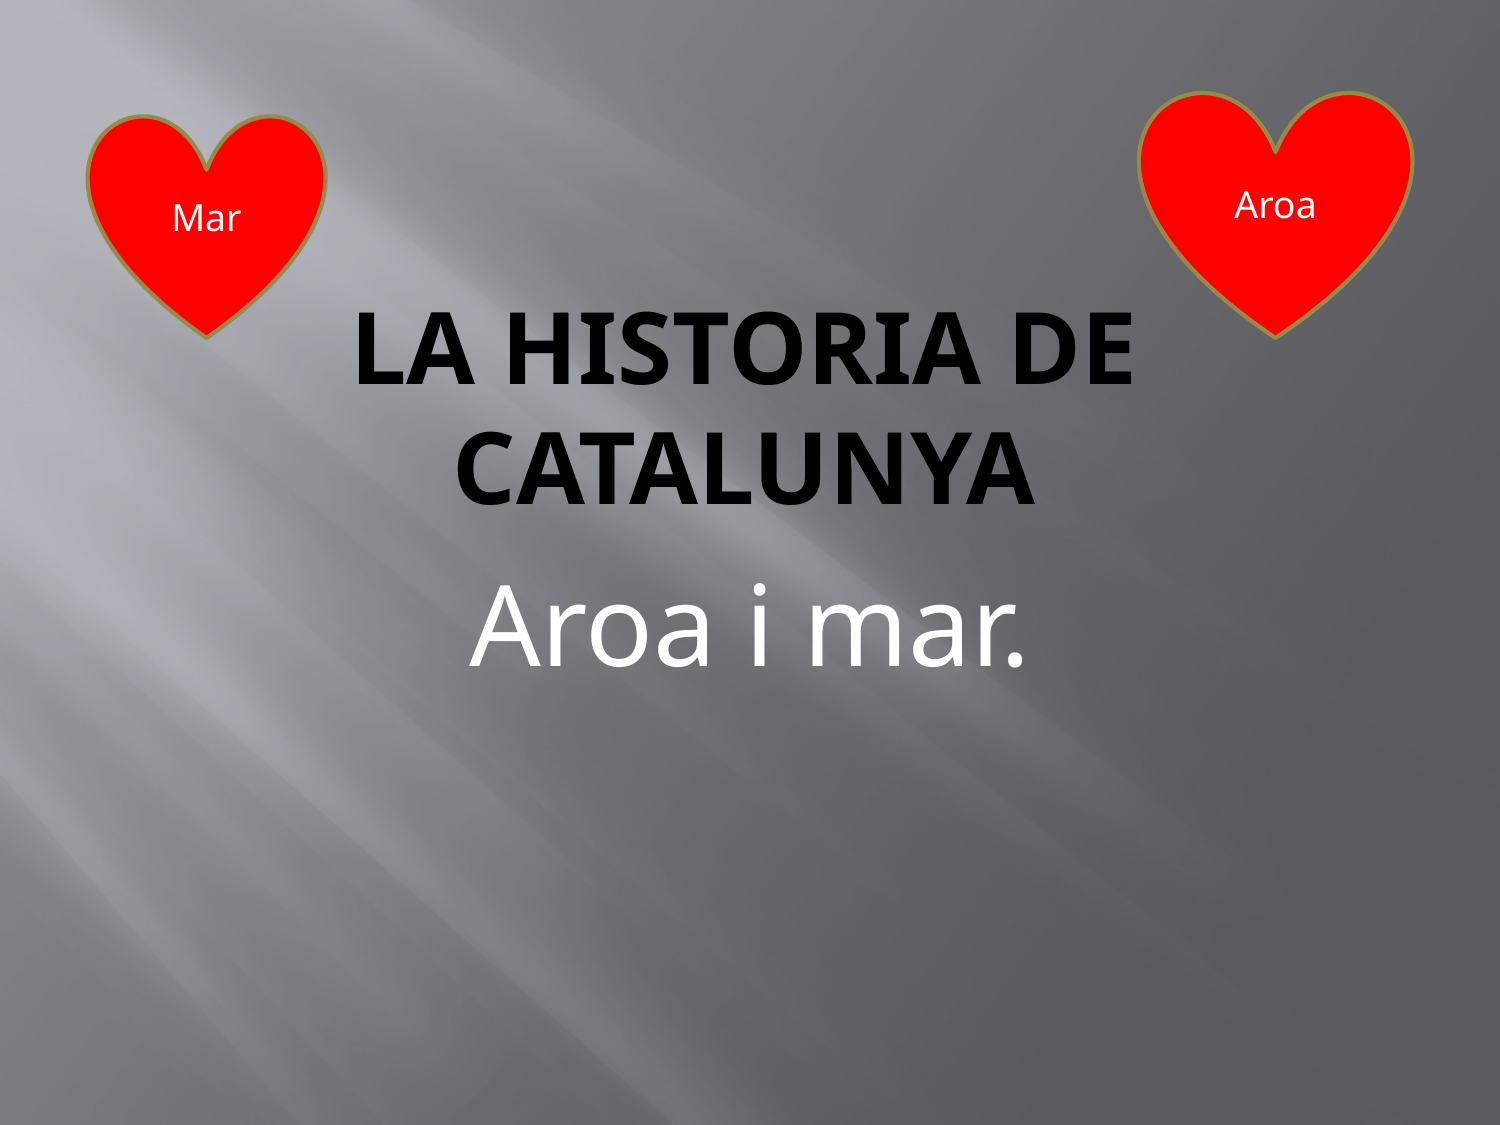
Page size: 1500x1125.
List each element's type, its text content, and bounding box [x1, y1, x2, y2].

text_box Mar [85, 114, 328, 340]
title La historia de Catalunya [69, 224, 1420, 525]
subtitle Aroa i mar. [225, 546, 1275, 834]
text_box Aroa [1136, 90, 1415, 340]
